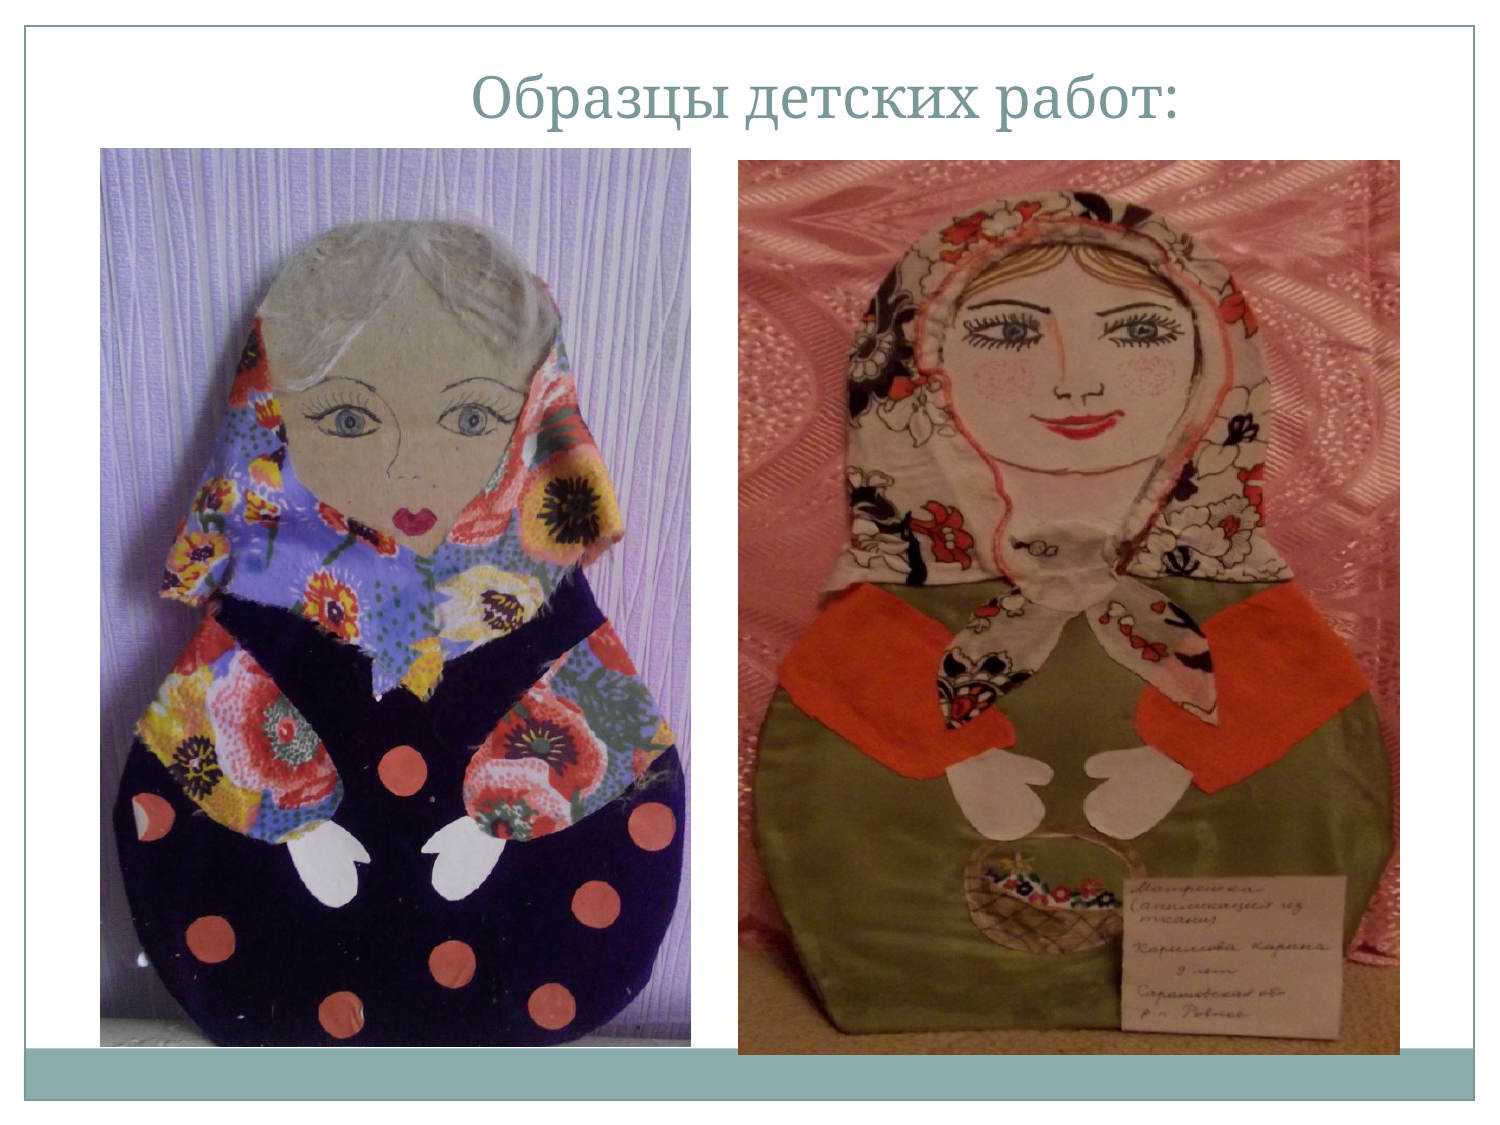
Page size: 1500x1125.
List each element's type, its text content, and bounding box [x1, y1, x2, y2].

picture [737, 160, 1400, 1055]
title Образцы детских работ: [150, 42, 1500, 138]
picture [100, 148, 692, 1047]
